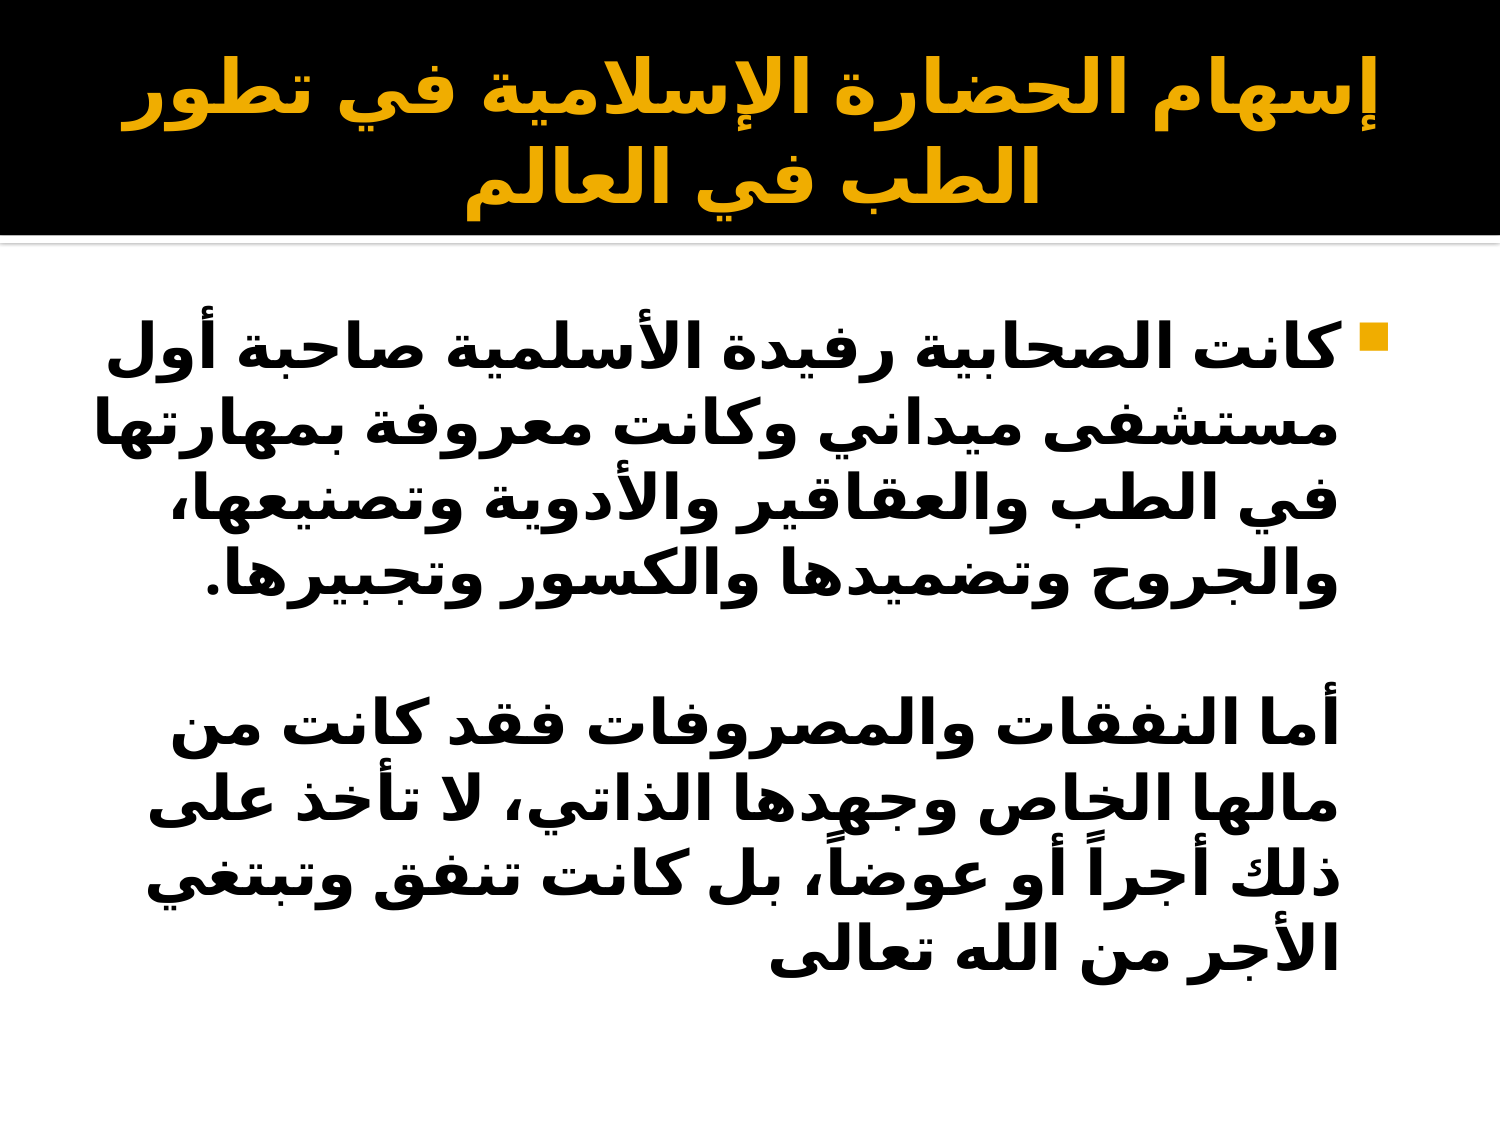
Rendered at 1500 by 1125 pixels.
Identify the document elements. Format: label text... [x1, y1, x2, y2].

list كانت الصحابية رفيدة الأسلمية صاحبة أول مستشفى ميداني وكانت معروفة بمهارتها في الطب والعقاقير والأدوية وتصنيعها، والجروح وتضميدها والكسور وتجبيرها. أما النفقات والمصروفات فقد كانت من مالها الخاص وجهدها الذاتي، لا تأخذ على ذلك أجراً أو عوضاً، بل كانت تنفق وتبتغي الأجر من الله تعالى [75, 291, 1425, 1050]
title إسهام الحضارة الإسلامية في تطور الطب في العالم [75, 25, 1425, 231]
